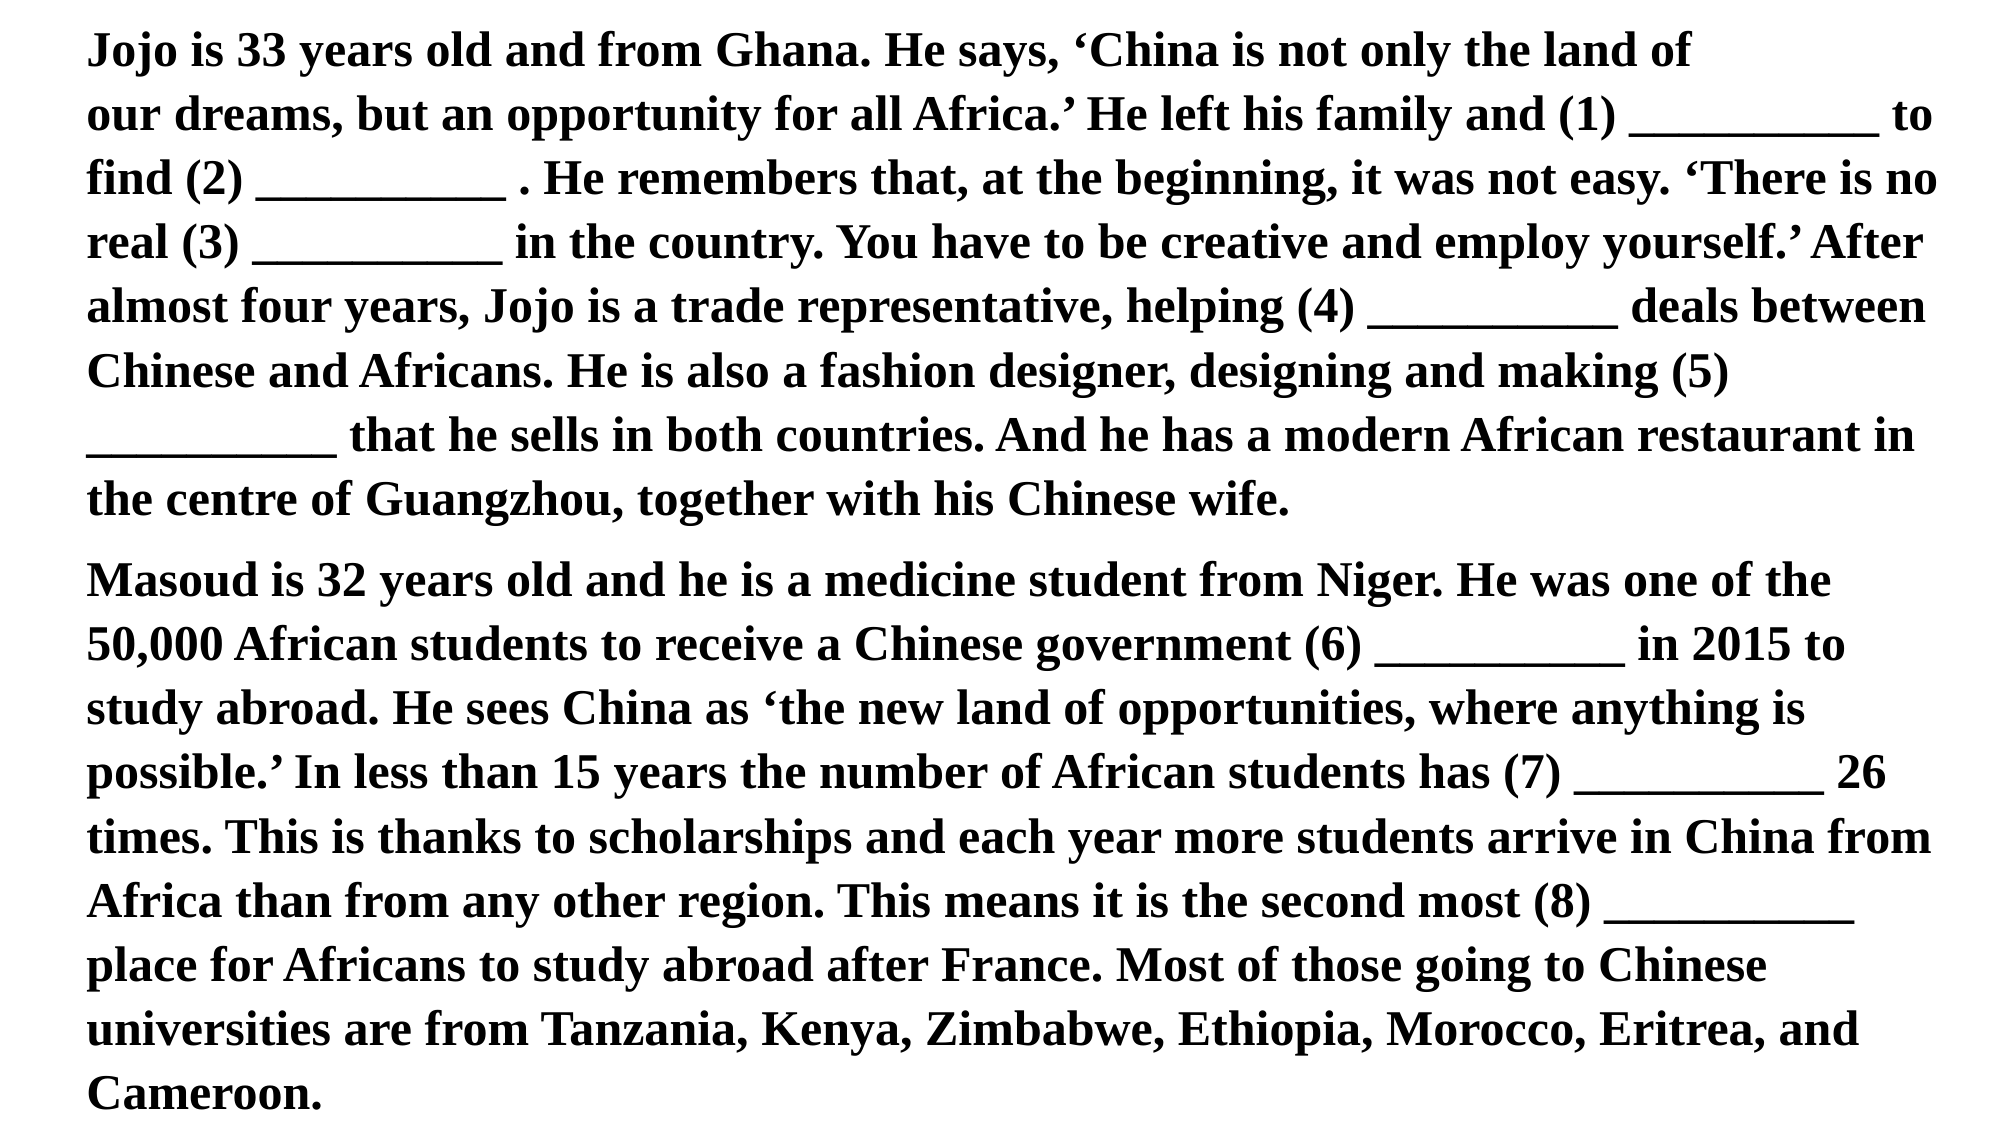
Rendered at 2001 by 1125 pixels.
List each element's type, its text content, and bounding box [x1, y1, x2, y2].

text_box Jojo is 33 years old and from Ghana. He says, ‘China is not only the land of our dreams, but an opportunity for all Africa.’ He left his family and (1) __________ to find (2) __________ . He remembers that, at the beginning, it was not easy. ‘There is no real (3) __________ in the country. You have to be creative and employ yourself.’ After almost four years, Jojo is a trade representative, helping (4) __________ deals between Chinese and Africans. He is also a fashion designer, designing and making (5) __________ that he sells in both countries. And he has a modern African restaurant in the centre of Guangzhou, together with his Chinese wife. Masoud is 32 years old and he is a medicine student from Niger. He was one of the 50,000 African students to receive a Chinese government (6) __________ in 2015 to study abroad. He sees China as ‘the new land of opportunities, where anything is possible.’ In less than 15 years the number of African students has (7) __________ 26 times. This is thanks to scholarships and each year more students arrive in China from Africa than from any other region. This means it is the second most (8) __________ place for Africans to study abroad after France. Most of those going to Chinese universities are from Tanzania, Kenya, Zimbabwe, Ethiopia, Morocco, Eritrea, and Cameroon. [71, 4, 1959, 1125]
